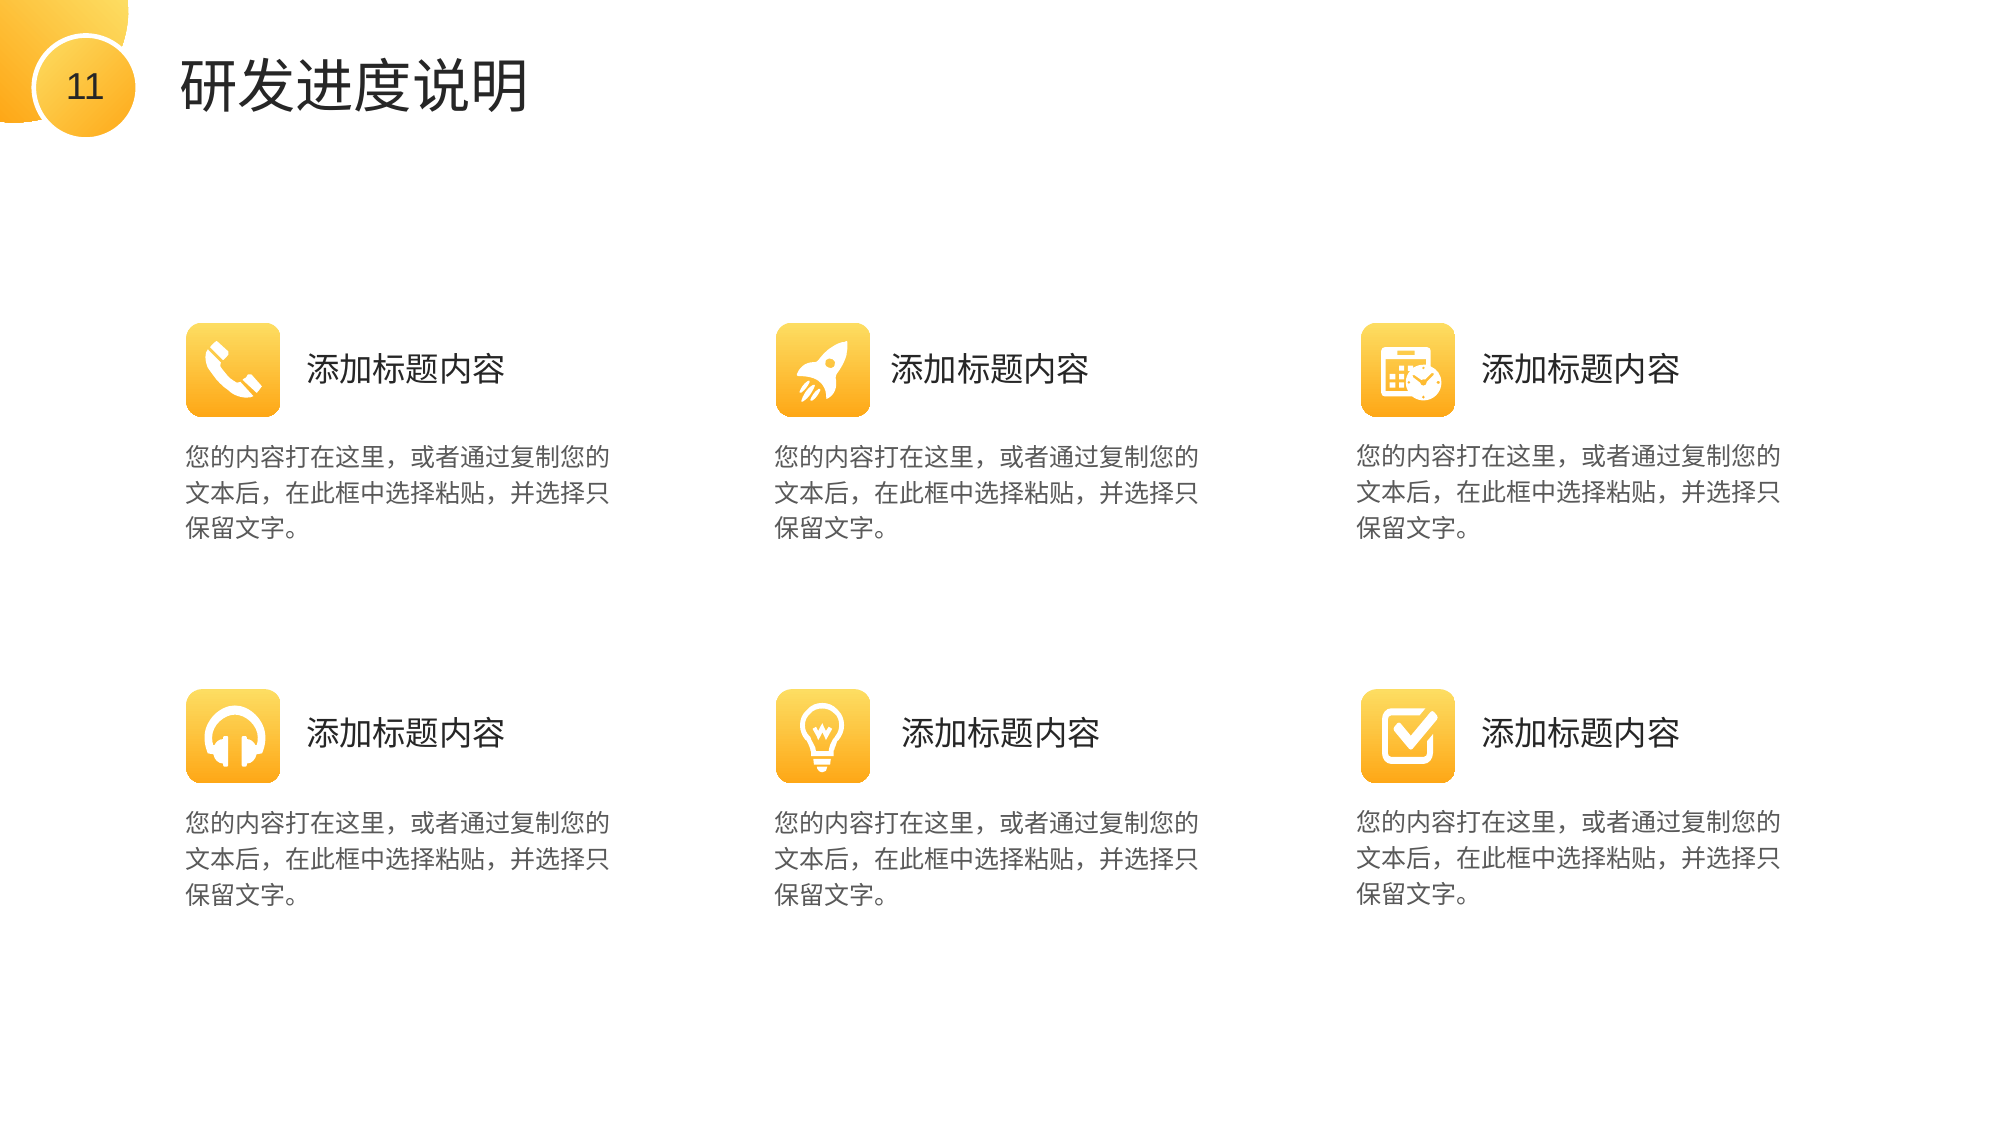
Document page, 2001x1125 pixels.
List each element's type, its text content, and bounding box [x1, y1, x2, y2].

text_box [775, 321, 872, 418]
text_box [1381, 347, 1442, 401]
text_box 研发进度说明 [164, 42, 544, 127]
text_box [185, 688, 282, 785]
text_box 添加标题内容 [1466, 340, 1696, 396]
text_box [813, 758, 831, 765]
text_box 添加标题内容 [1466, 704, 1696, 760]
text_box [210, 341, 229, 361]
text_box [185, 321, 282, 418]
text_box [816, 766, 828, 773]
text_box [796, 341, 848, 399]
text_box [204, 705, 266, 767]
text_box [1360, 688, 1457, 785]
text_box [1360, 321, 1457, 418]
text_box 添加标题内容 [886, 704, 1116, 760]
text_box 您的内容打在这里，或者通过复制您的文本后，在此框中选择粘贴，并选择只保留文字。 [170, 427, 645, 551]
text_box 您的内容打在这里，或者通过复制您的文本后，在此框中选择粘贴，并选择只保留文字。 [170, 794, 645, 917]
text_box [205, 349, 254, 398]
text_box [1393, 711, 1438, 750]
text_box 您的内容打在这里，或者通过复制您的文本后，在此框中选择粘贴，并选择只保留文字。 [759, 794, 1234, 917]
text_box [775, 688, 872, 785]
text_box [242, 374, 262, 393]
text_box 您的内容打在这里，或者通过复制您的文本后，在此框中选择粘贴，并选择只保留文字。 [1342, 793, 1817, 916]
text_box 添加标题内容 [291, 340, 521, 396]
text_box 添加标题内容 [875, 340, 1106, 396]
text_box [799, 380, 821, 402]
text_box 添加标题内容 [291, 704, 521, 760]
text_box [1382, 708, 1434, 764]
text_box [800, 702, 845, 757]
text_box 您的内容打在这里，或者通过复制您的文本后，在此框中选择粘贴，并选择只保留文字。 [1342, 427, 1817, 550]
text_box 您的内容打在这里，或者通过复制您的文本后，在此框中选择粘贴，并选择只保留文字。 [759, 427, 1234, 551]
